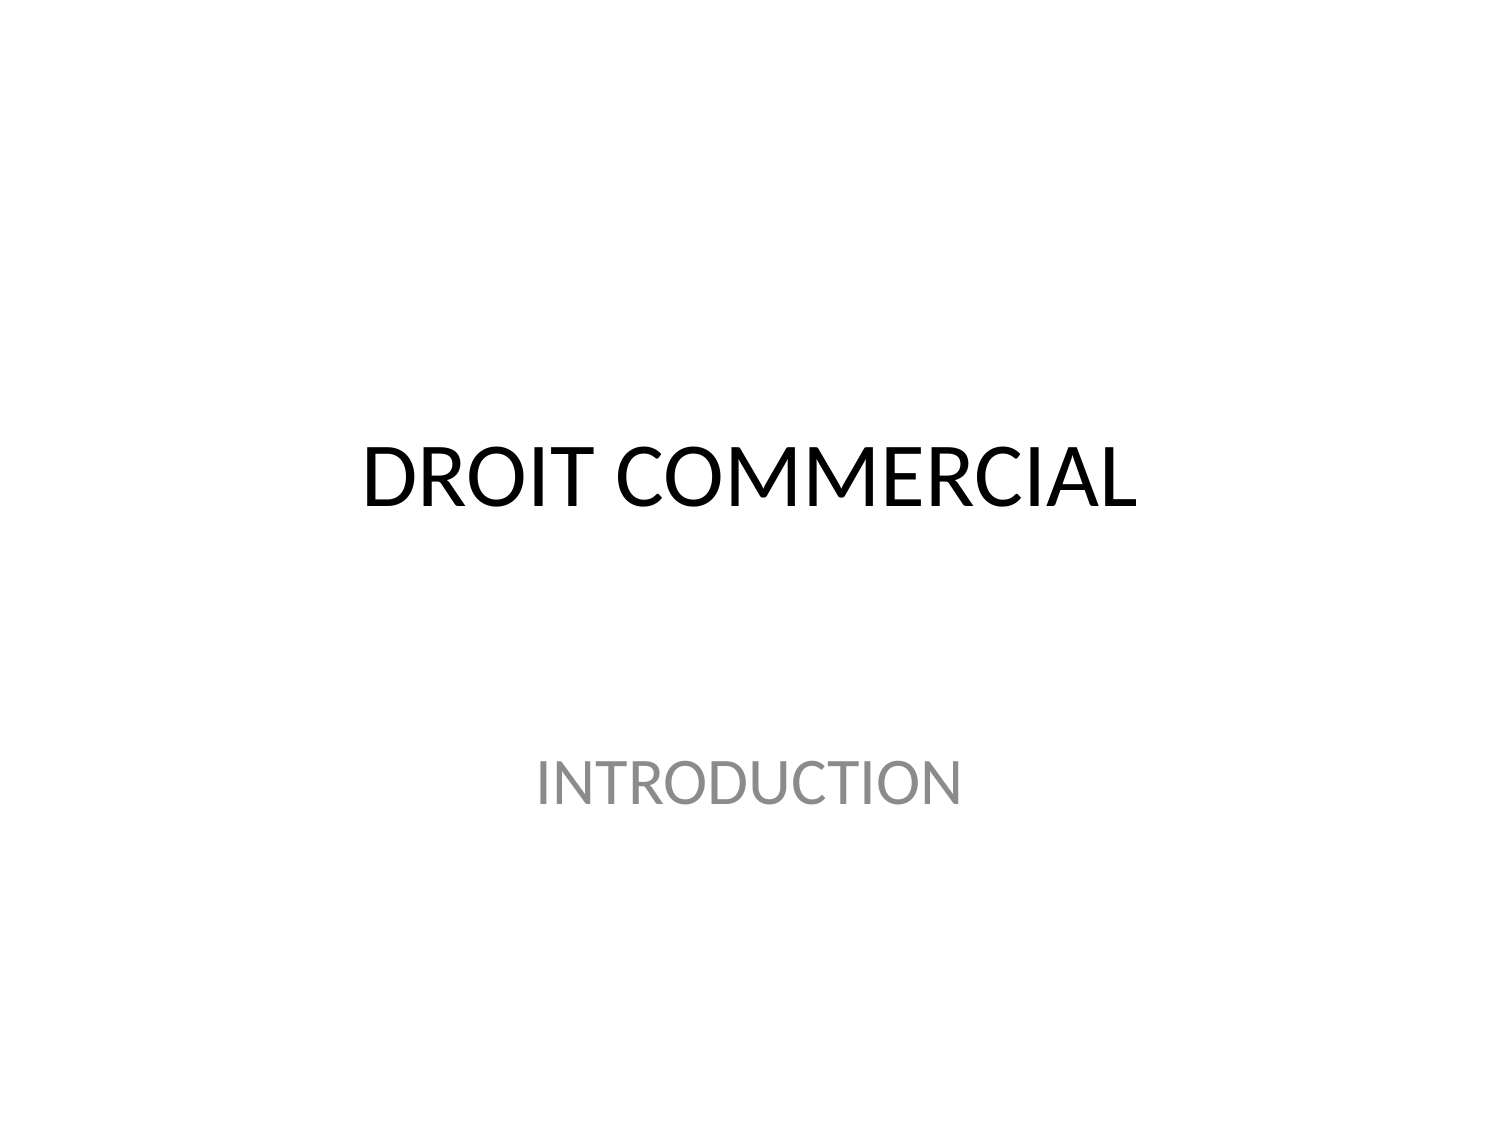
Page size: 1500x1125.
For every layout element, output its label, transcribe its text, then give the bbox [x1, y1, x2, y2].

title DROIT COMMERCIAL [112, 349, 1388, 591]
subtitle INTRODUCTION [225, 637, 1275, 925]
